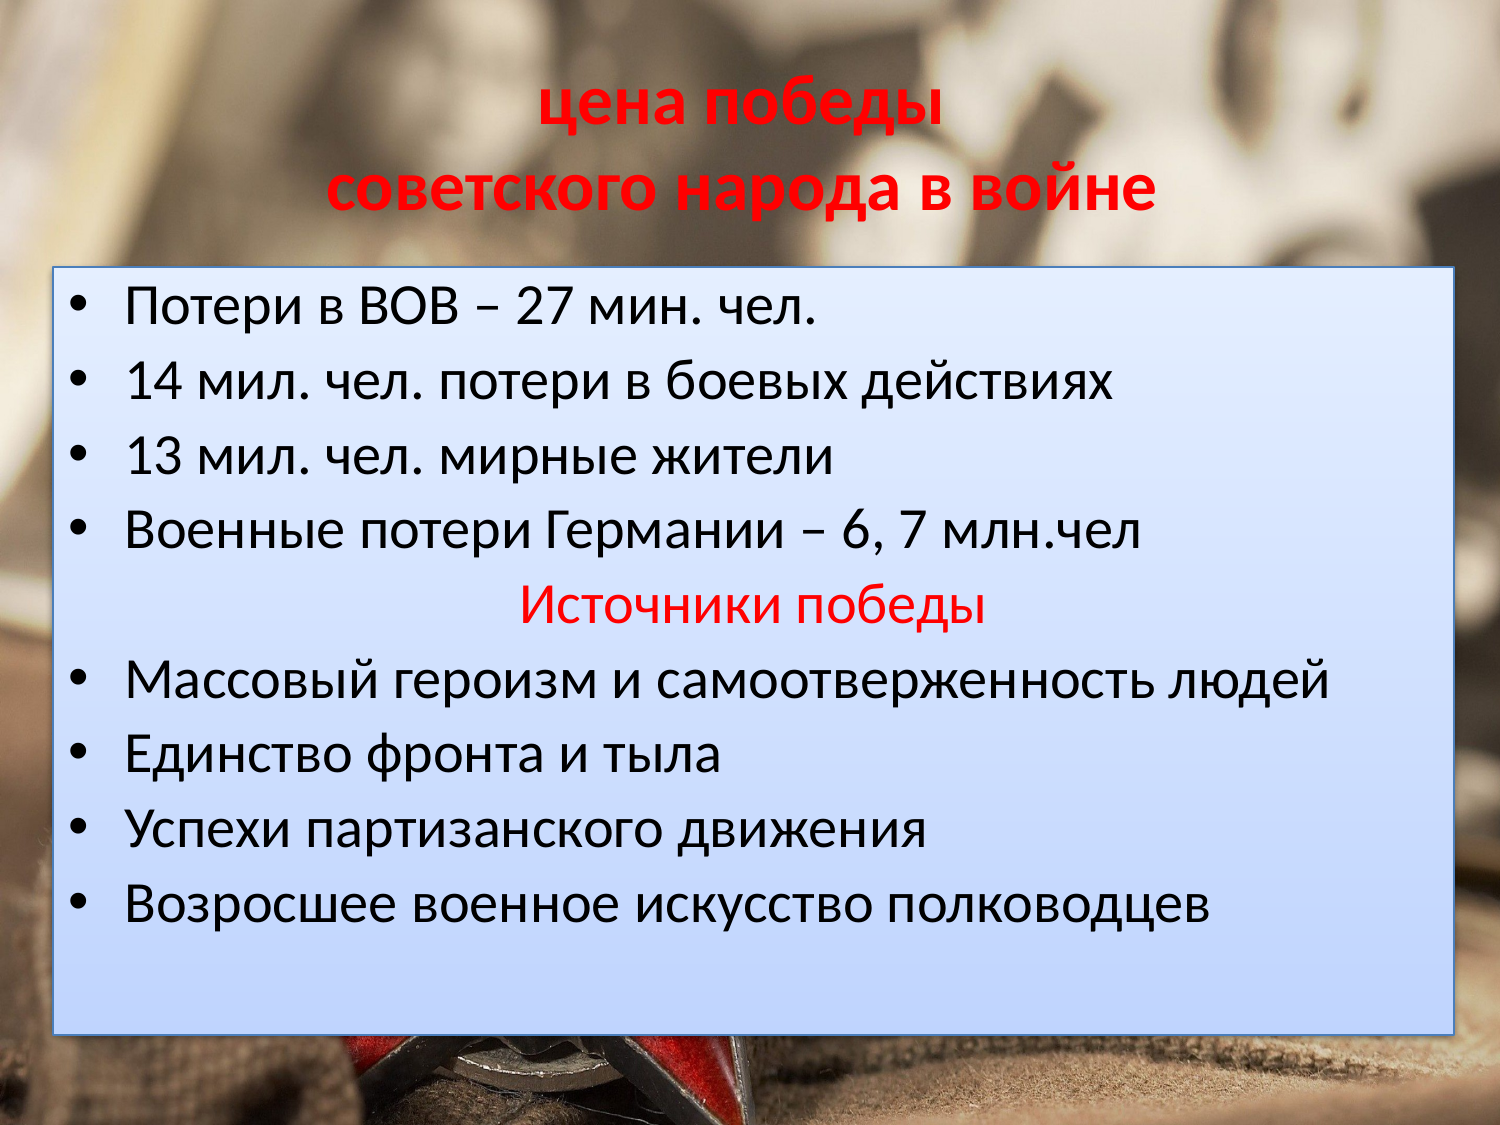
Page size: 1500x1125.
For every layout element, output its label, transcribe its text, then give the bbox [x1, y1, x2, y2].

title цена победы советского народа в войне [75, 45, 1425, 233]
list Потери в ВОВ – 27 мин. чел. 14 мил. чел. потери в боевых действиях 13 мил. чел. мирные жители Военные потери Германии – 6, 7 млн.чел Источники победы Массовый героизм и самоотверженность людей Единство фронта и тыла Успехи партизанского движения Возросшее военное искусство полководцев [52, 266, 1455, 1036]
picture [0, 0, 1500, 1125]
